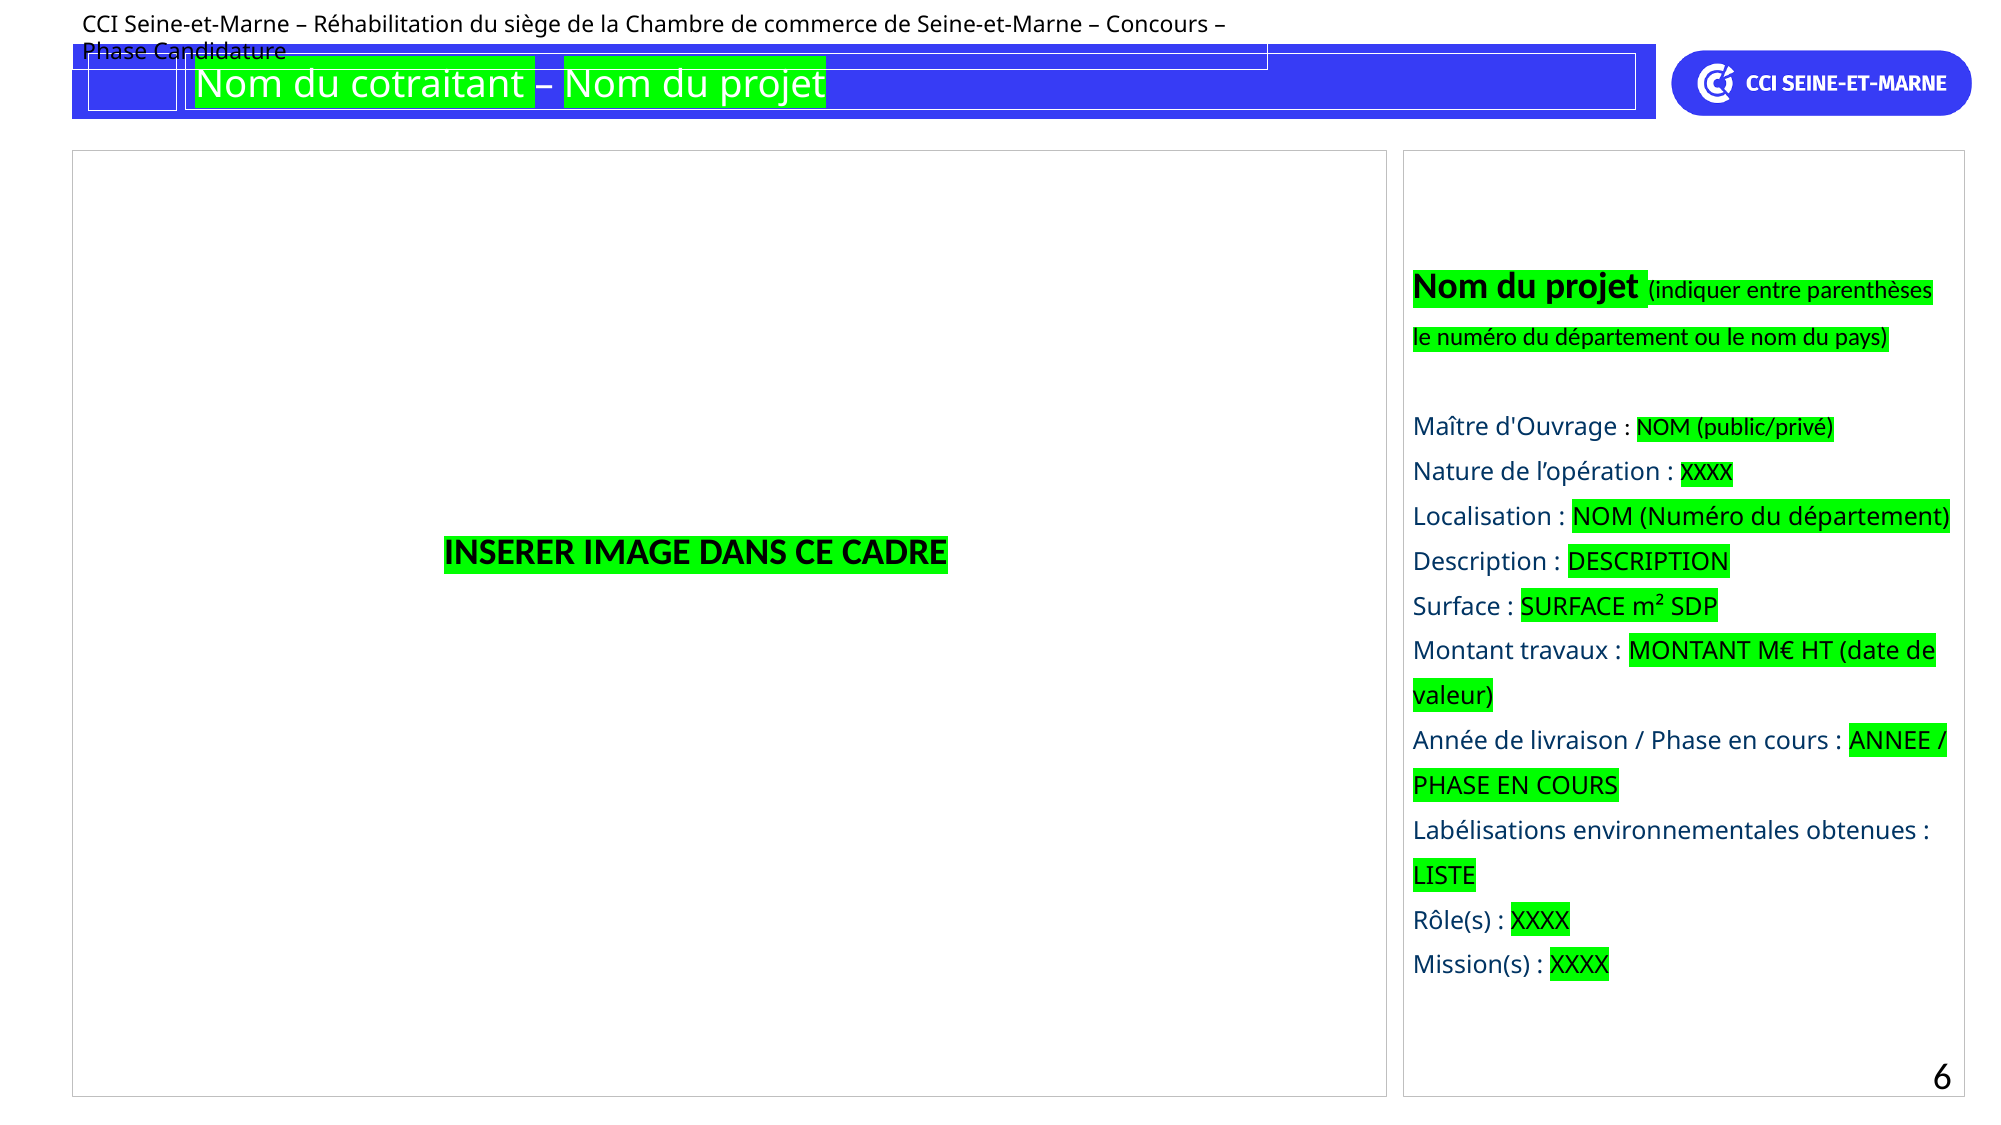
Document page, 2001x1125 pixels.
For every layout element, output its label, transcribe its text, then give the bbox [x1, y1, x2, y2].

text_box 6 [1918, 1097, 1964, 1105]
picture [1671, 50, 1972, 116]
text_box [71, 43, 1657, 120]
text_box Nom du projet (indiquer entre parenthèses le numéro du département ou le nom du pays) Maître d'Ouvrage : NOM (public/privé) Nature de l’opération : XXXX Localisation : NOM (Numéro du département) Description : DESCRIPTION Surface : SURFACE m² SDP Montant travaux : MONTANT M€ HT (date de valeur) Année de livraison / Phase en cours : ANNEE / PHASE EN COURS Labélisations environnementales obtenues : LISTE Rôle(s) : XXXX Mission(s) : XXXX [1403, 150, 1964, 1097]
text_box Nom du cotraitant – Nom du projet [185, 53, 1636, 110]
text_box CCI Seine-et-Marne – Réhabilitation du siège de la Chambre de commerce de Seine-et-Marne – Concours – Phase Candidature [72, 4, 1268, 70]
text_box [72, 150, 1387, 1097]
text_box INSERER IMAGE DANS CE CADRE [429, 519, 1403, 580]
text_box [88, 70, 177, 111]
